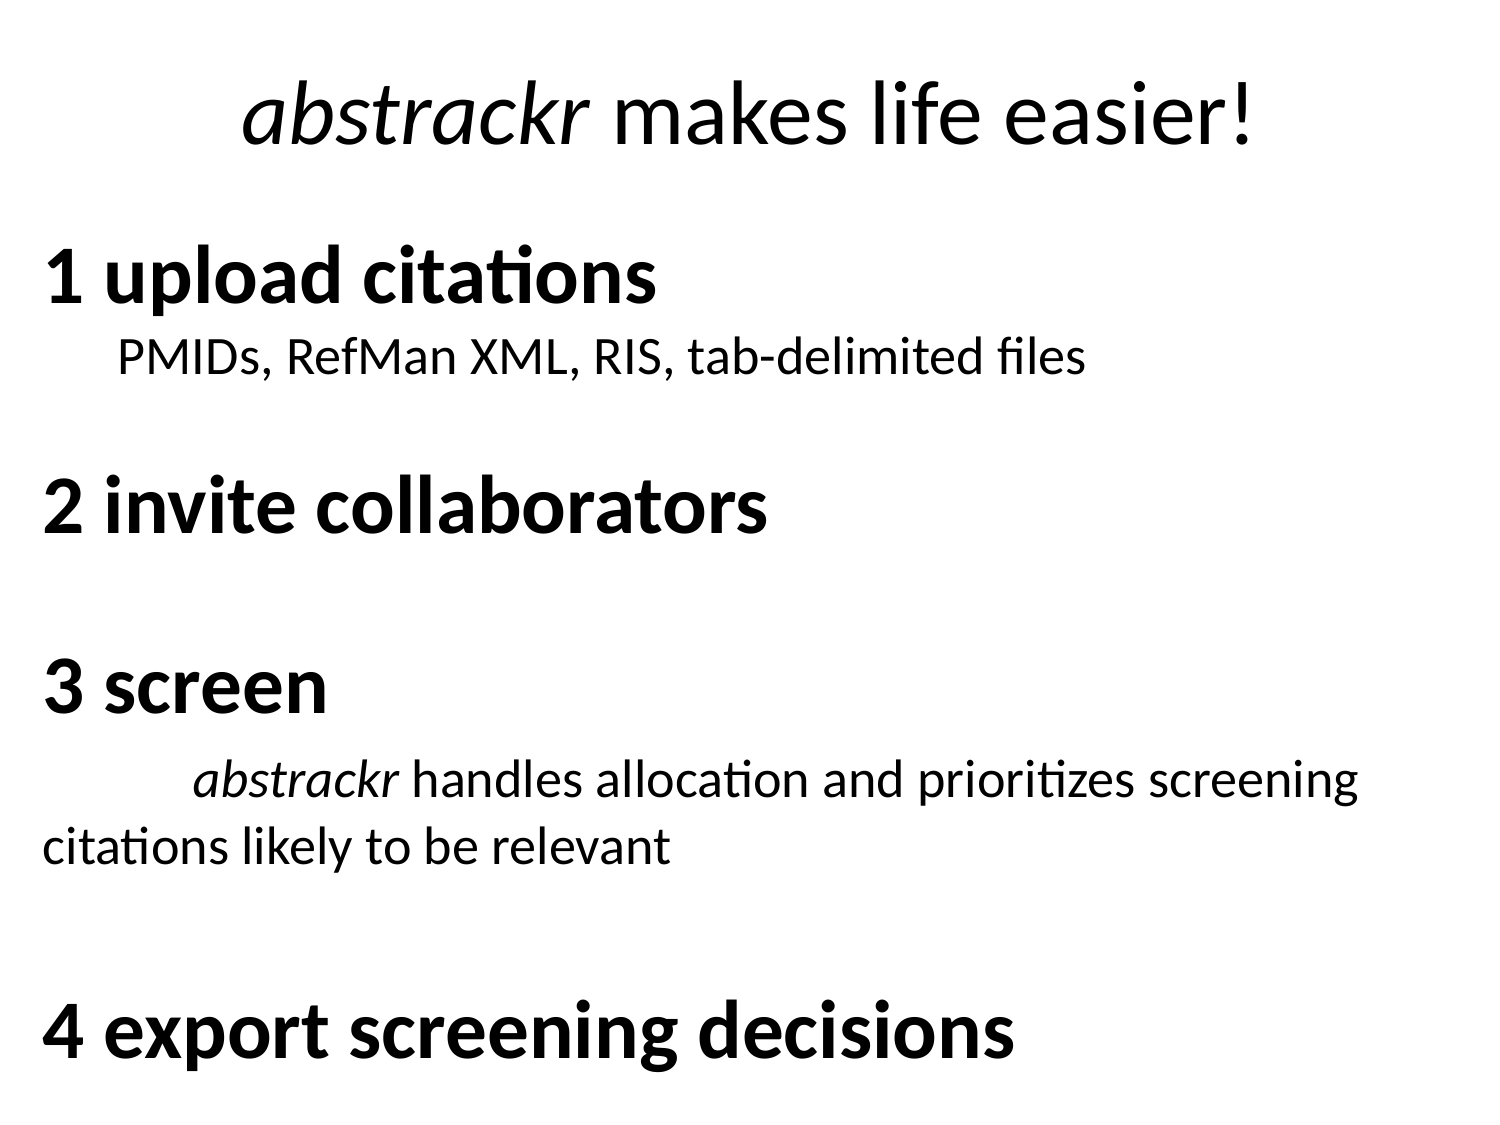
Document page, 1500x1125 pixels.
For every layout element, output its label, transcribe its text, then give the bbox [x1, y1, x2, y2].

title abstrackr makes life easier! [75, 14, 1425, 202]
text_box 1 upload citations PMIDs, RefMan XML, RIS, tab-delimited files 2 invite collaborators 3 screen abstrackr handles allocation and prioritizes screening citations likely to be relevant 4 export screening decisions [27, 213, 1495, 1125]
